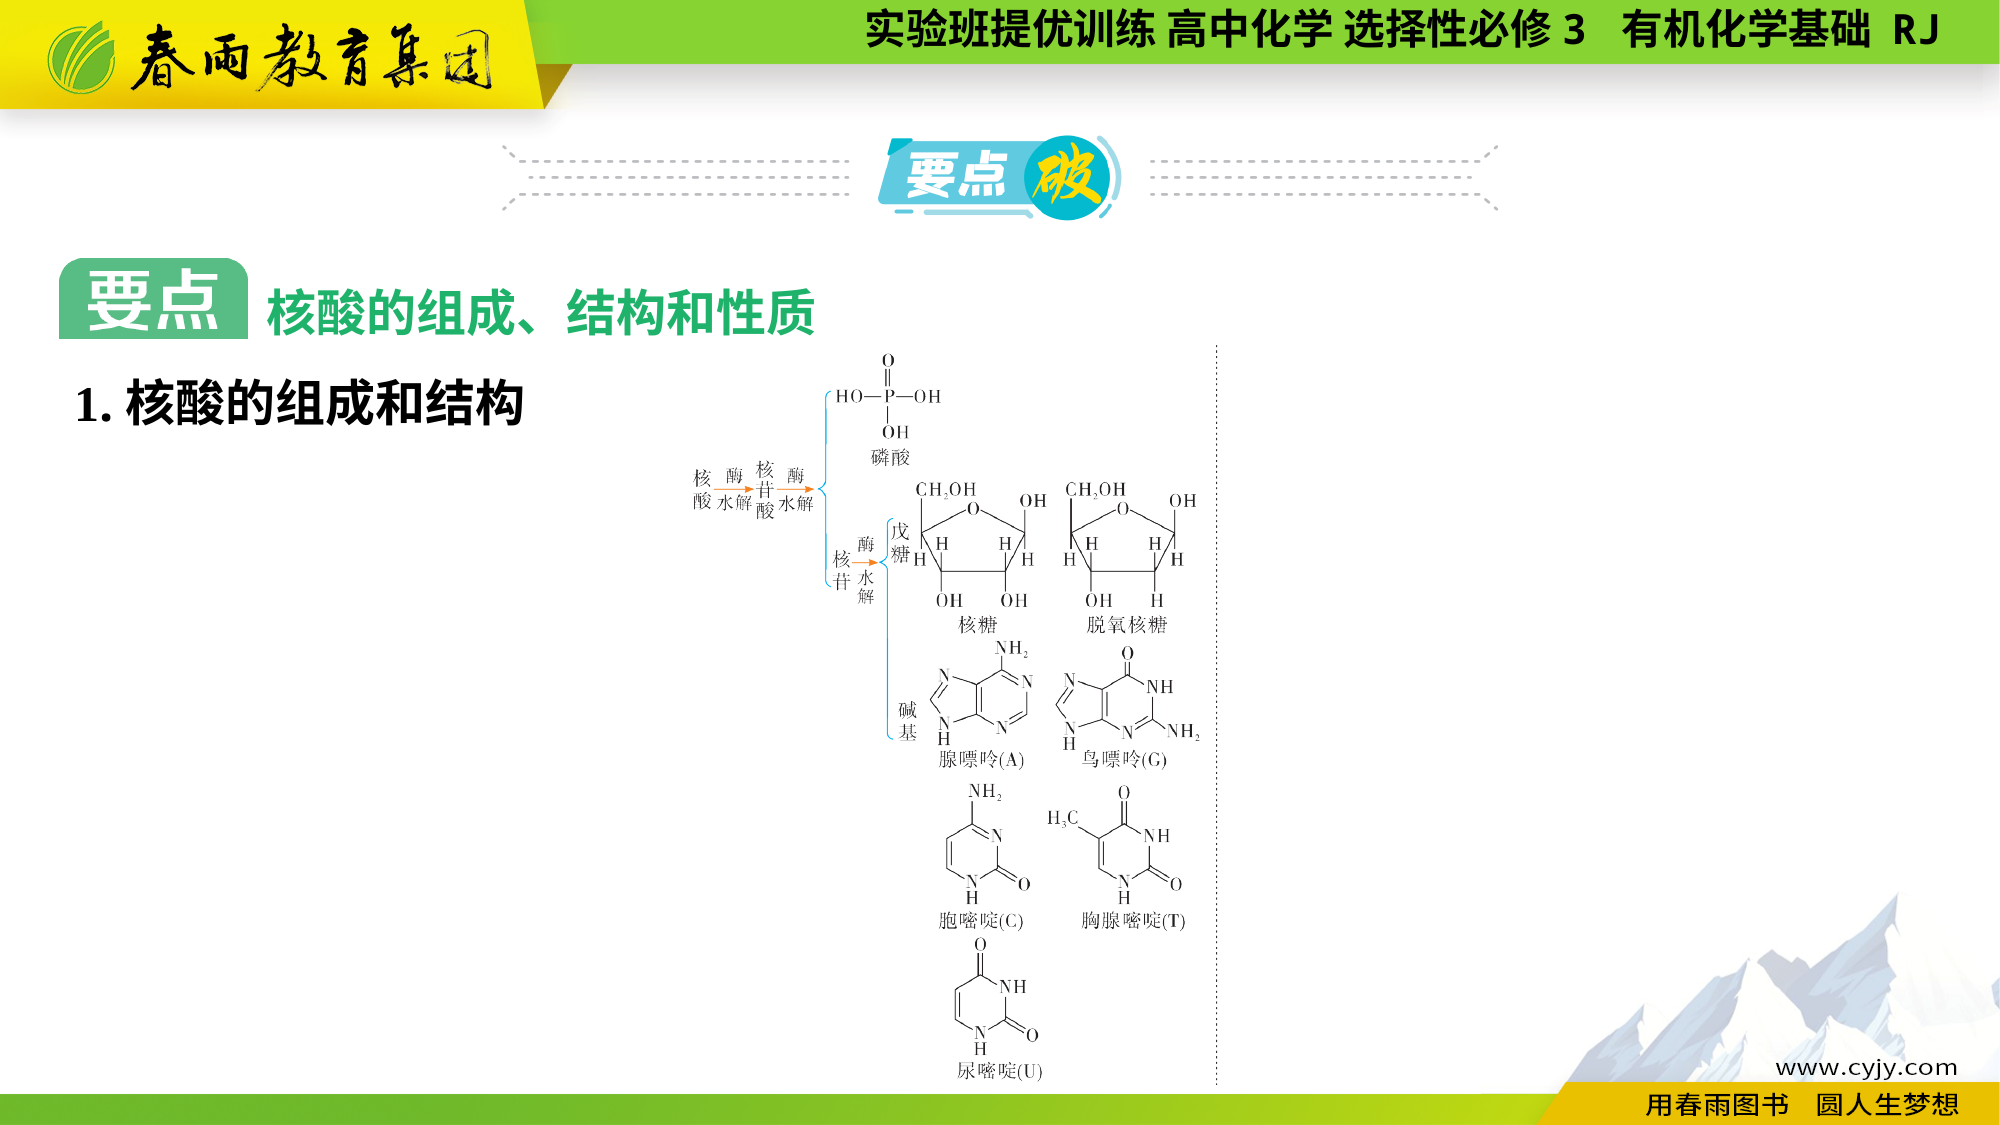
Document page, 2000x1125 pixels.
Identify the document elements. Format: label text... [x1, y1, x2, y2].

picture [0, 0, 2000, 1125]
list 核酸的组成、结构和性质 1.核酸的组成和结构 [59, 243, 1944, 429]
